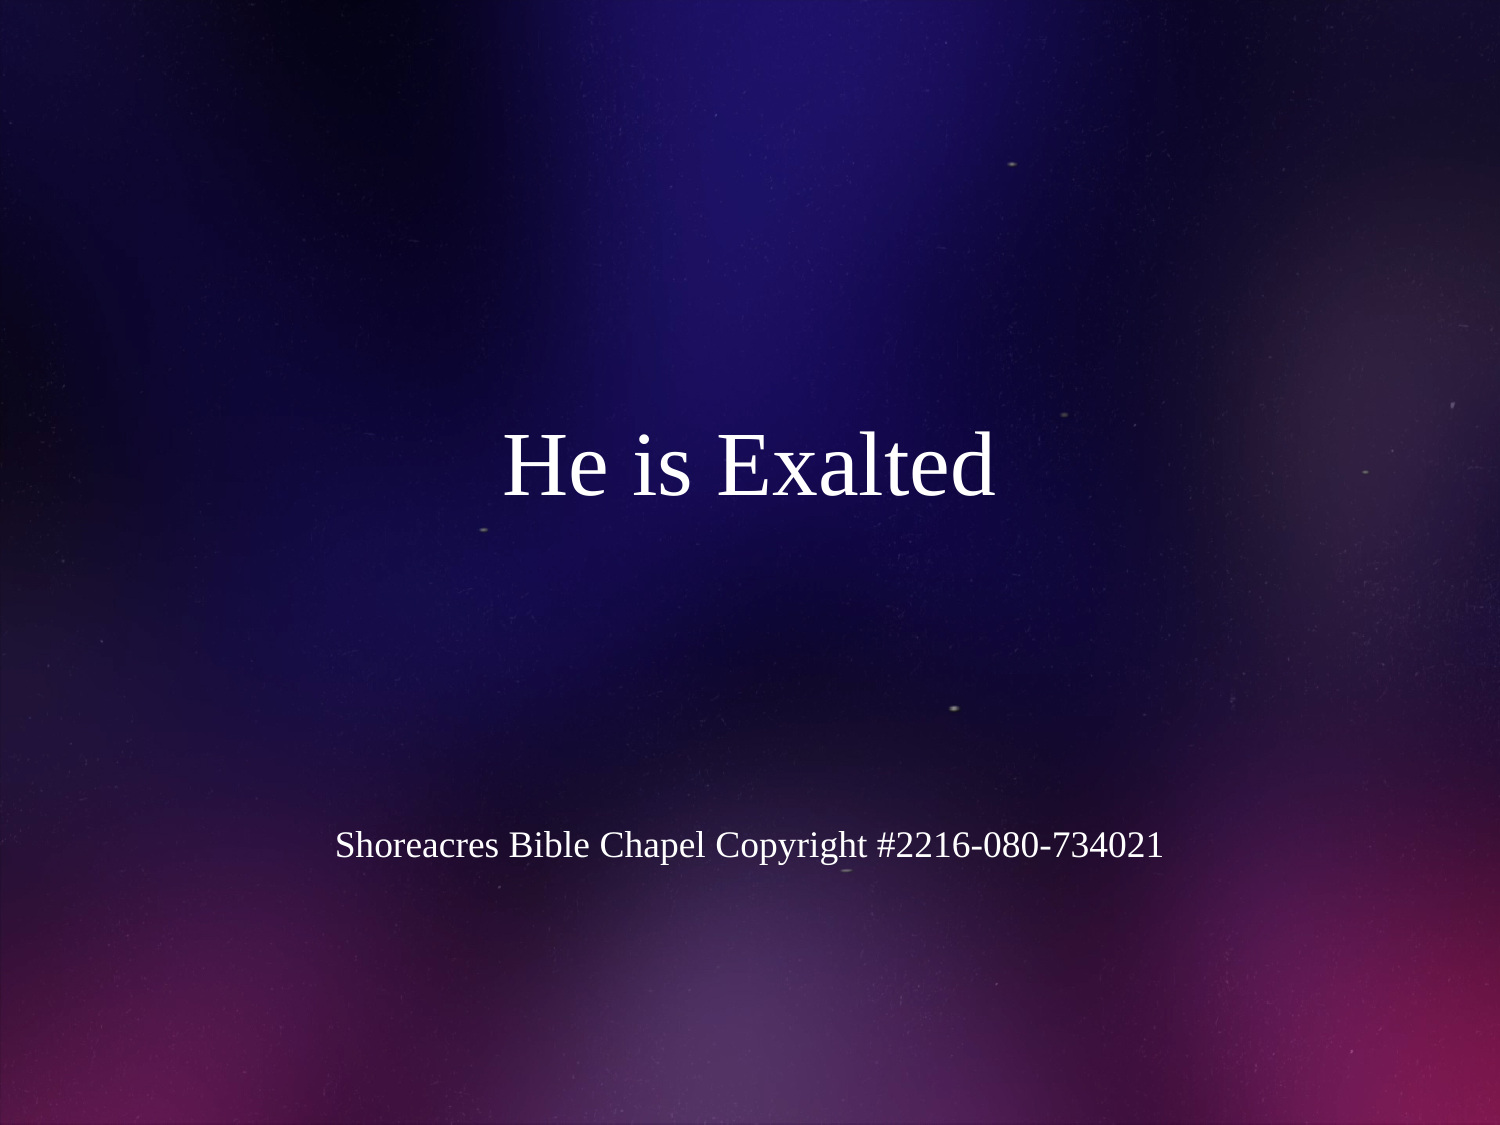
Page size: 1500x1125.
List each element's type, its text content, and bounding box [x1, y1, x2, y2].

subtitle Shoreacres Bible Chapel Copyright #2216-080-734021 [225, 812, 1275, 1100]
title He is Exalted [112, 474, 1388, 663]
picture [0, 0, 1500, 1125]
